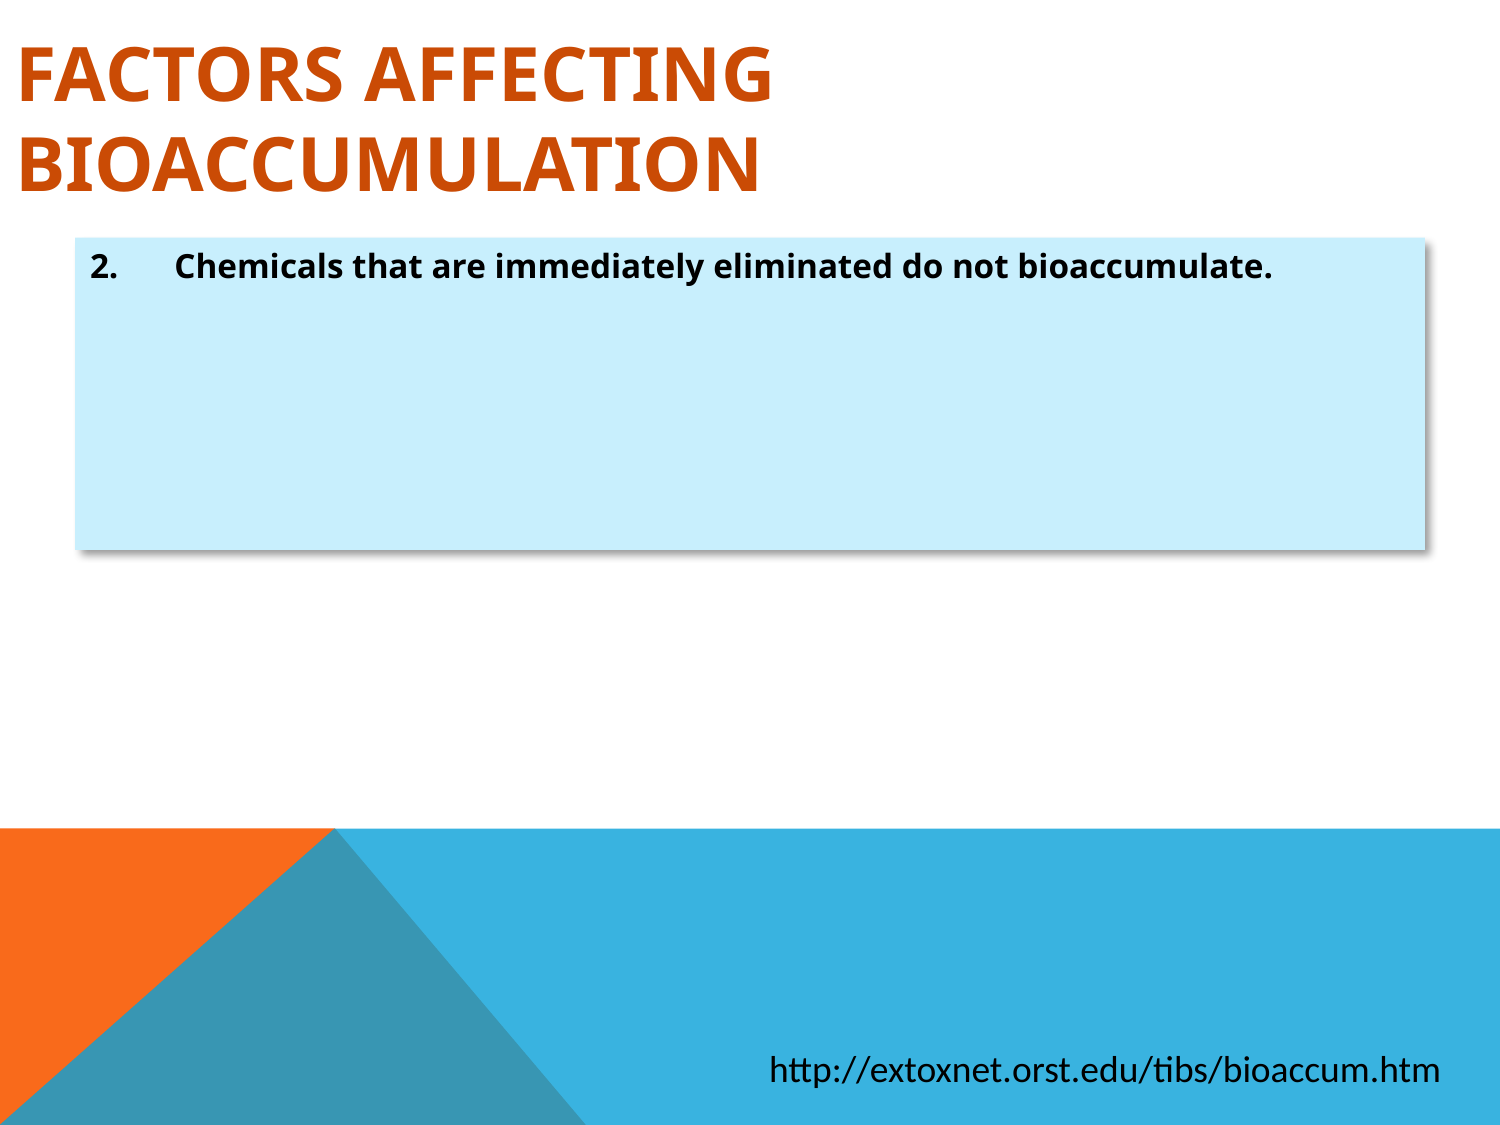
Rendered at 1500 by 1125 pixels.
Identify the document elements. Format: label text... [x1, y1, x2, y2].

list Chemicals that are immediately eliminated do not bioaccumulate. [75, 237, 1425, 550]
text_box http://extoxnet.orst.edu/tibs/bioaccum.htm [754, 1037, 1457, 1098]
title FACTORS AFFECTING BIOACCUMULATION [0, 0, 1475, 233]
